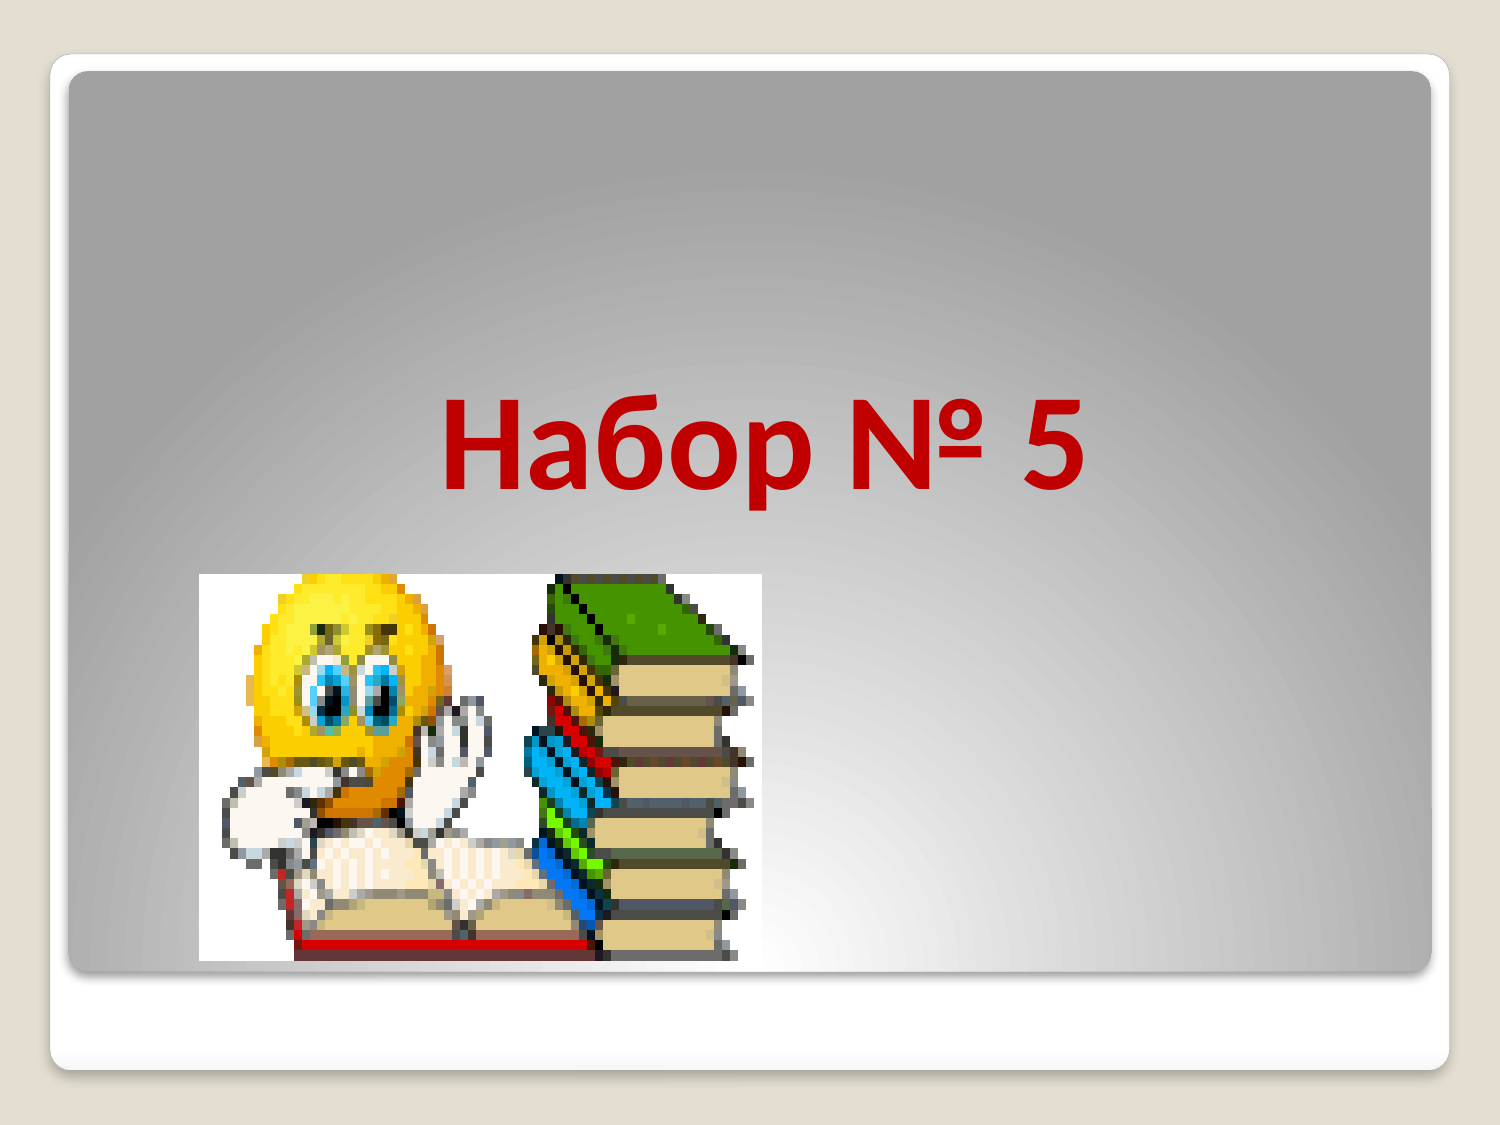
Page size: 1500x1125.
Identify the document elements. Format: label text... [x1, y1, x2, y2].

title Набор № 5 [93, 351, 1437, 524]
picture [198, 573, 762, 962]
